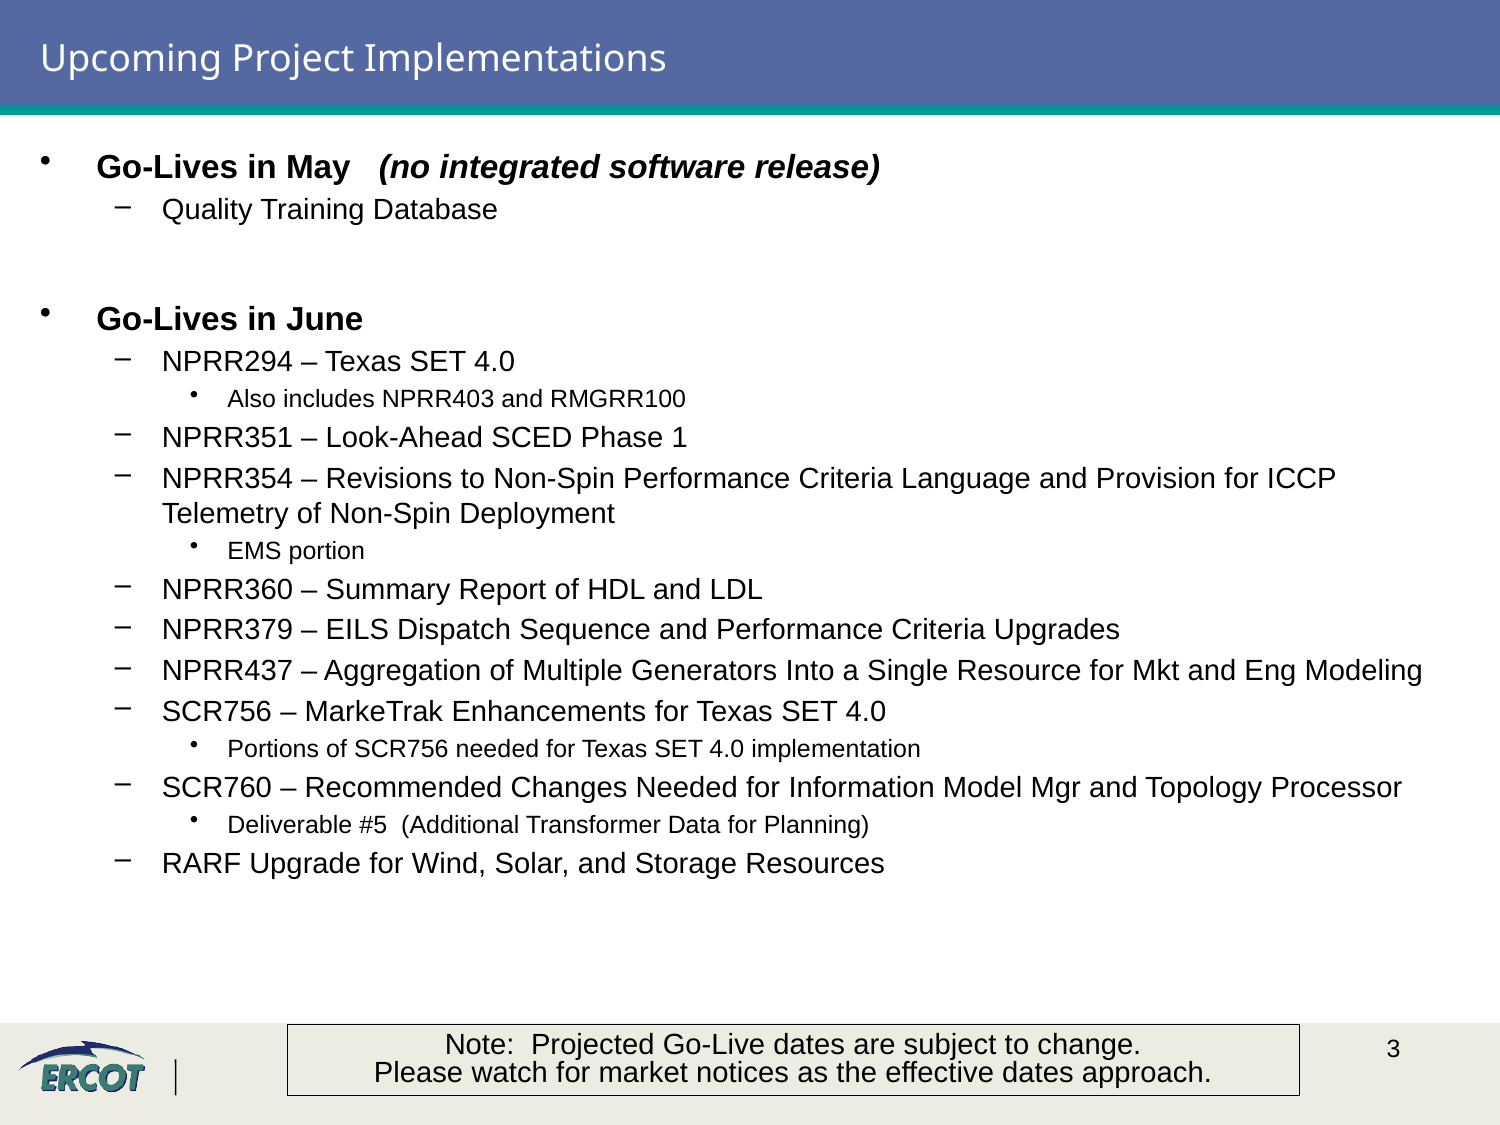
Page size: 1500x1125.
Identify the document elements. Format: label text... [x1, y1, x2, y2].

text_box Note: Projected Go-Live dates are subject to change. Please watch for market notices as the effective dates approach. [287, 1024, 1300, 1096]
picture [10, 1031, 151, 1111]
title Upcoming Project Implementations [24, 0, 1176, 113]
list Go-Lives in May (no integrated software release) Quality Training Database Go-Lives in June NPRR294 – Texas SET 4.0 Also includes NPRR403 and RMGRR100 NPRR351 – Look-Ahead SCED Phase 1 NPRR354 – Revisions to Non-Spin Performance Criteria Language and Provision for ICCP Telemetry of Non-Spin Deployment EMS portion NPRR360 – Summary Report of HDL and LDL NPRR379 – EILS Dispatch Sequence and Performance Criteria Upgrades NPRR437 – Aggregation of Multiple Generators Into a Single Resource for Mkt and Eng Modeling SCR756 – MarkeTrak Enhancements for Texas SET 4.0 Portions of SCR756 needed for Texas SET 4.0 implementation SCR760 – Recommended Changes Needed for Information Model Mgr and Topology Processor Deliverable #5 (Additional Transformer Data for Planning) RARF Upgrade for Wind, Solar, and Storage Resources [24, 137, 1476, 988]
